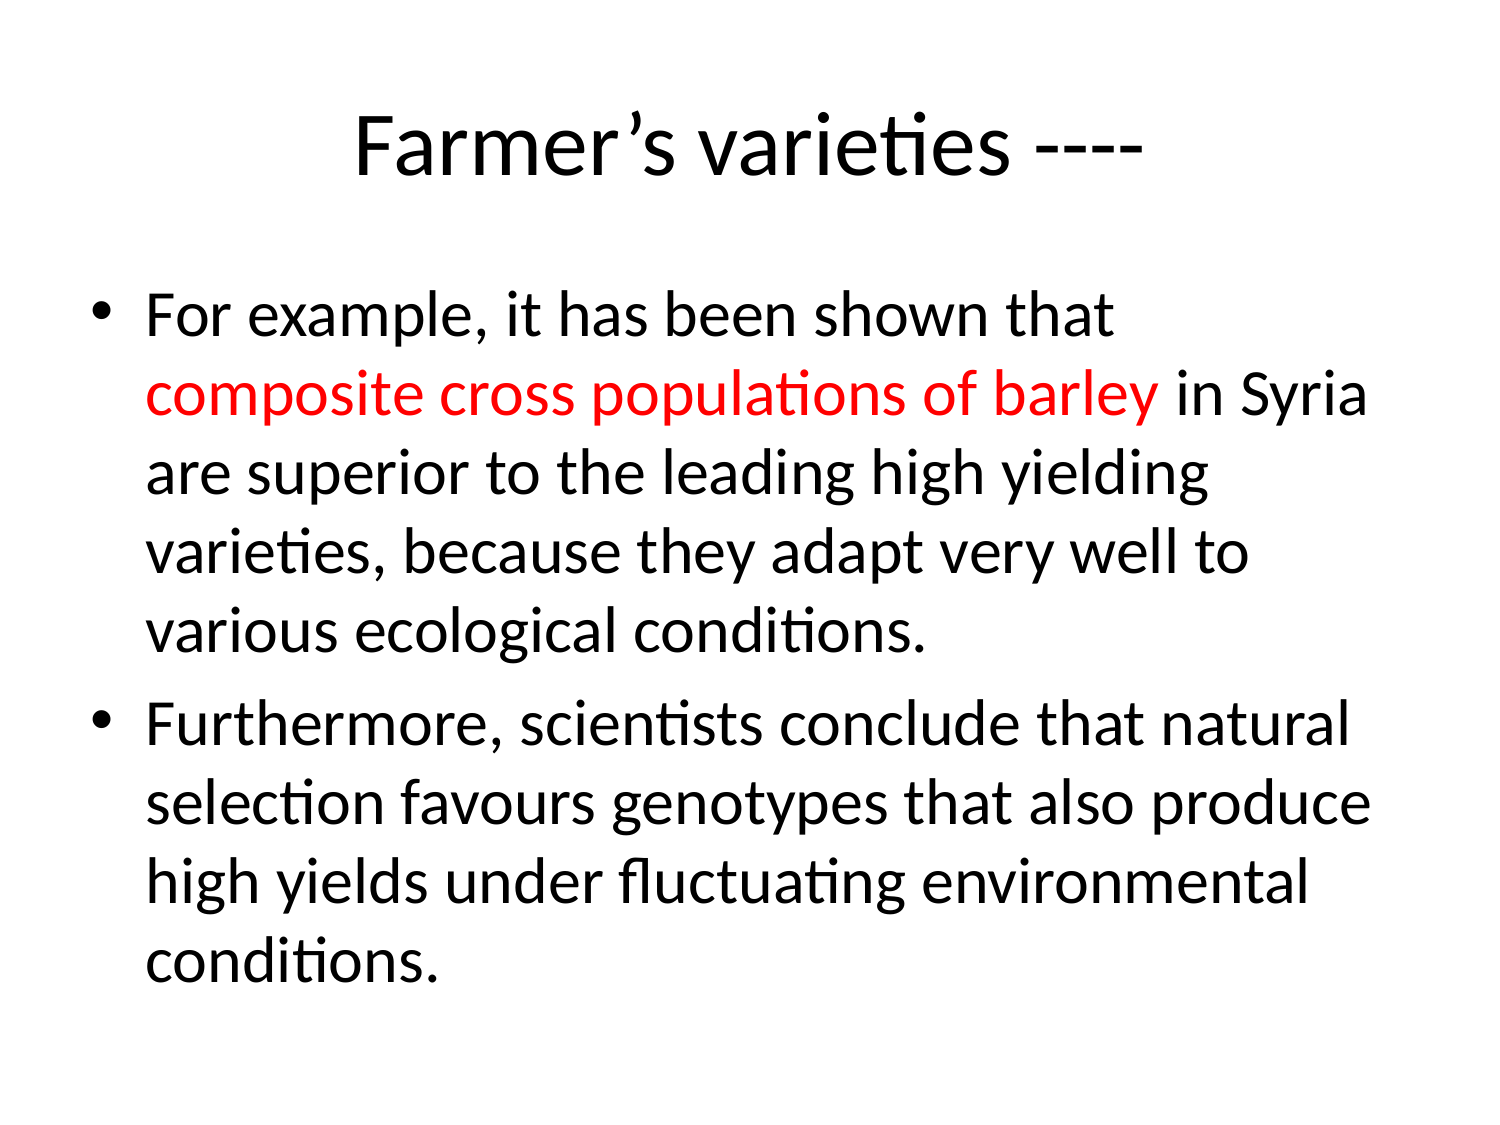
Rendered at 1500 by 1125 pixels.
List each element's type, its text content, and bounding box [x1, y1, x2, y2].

list For example, it has been shown that composite cross populations of barley in Syria are superior to the leading high yielding varieties, because they adapt very well to various ecological conditions. Furthermore, scientists conclude that natural selection favours genotypes that also produce high yields under fluctuating environmental conditions. [75, 262, 1425, 1005]
title Farmer’s varieties ---- [75, 45, 1425, 233]
